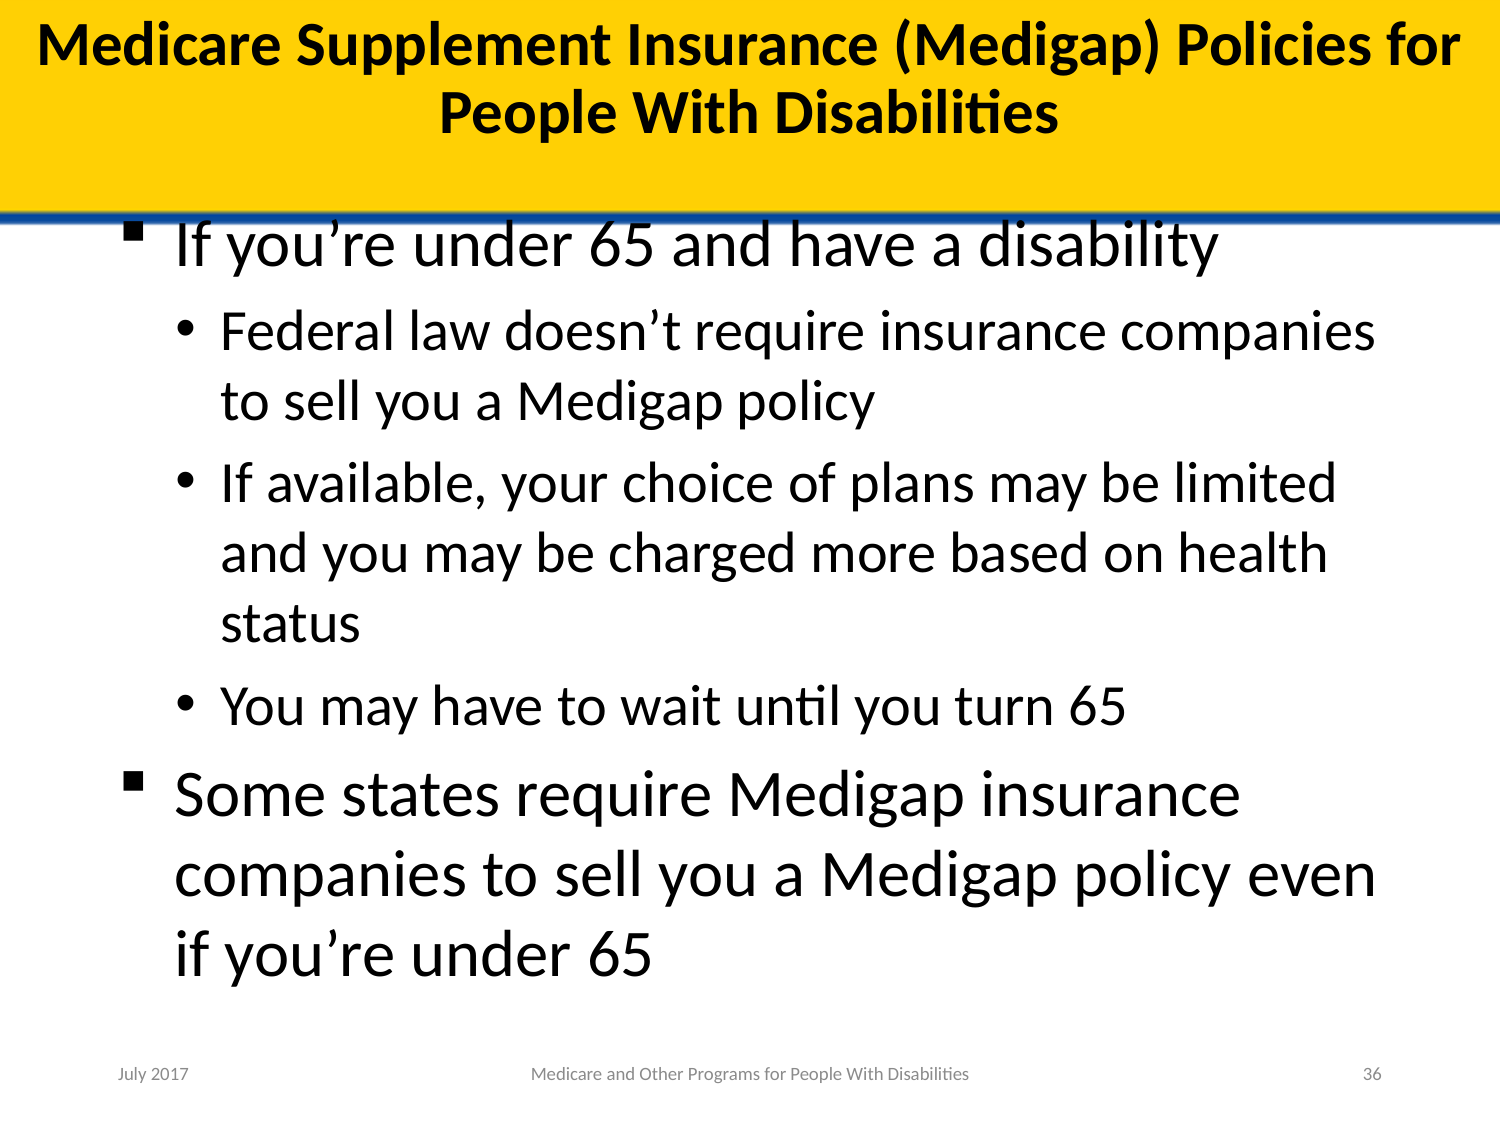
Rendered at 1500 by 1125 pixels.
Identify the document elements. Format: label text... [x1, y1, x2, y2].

picture [0, 156, 1500, 1125]
title Medicare Supplement Insurance (Medigap) Policies for People With Disabilities [0, 2, 1500, 156]
slide_number 36 [1059, 1042, 1397, 1103]
list If you’re under 65 and have a disability Federal law doesn’t require insurance companies to sell you a Medigap policy If available, your choice of plans may be limited and you may be charged more based on health status You may have to wait until you turn 65 Some states require Medigap insurance companies to sell you a Medigap policy even if you’re under 65 [103, 192, 1397, 1014]
footer Medicare and Other Programs for People With Disabilities [496, 1042, 1004, 1103]
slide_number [103, 1042, 441, 1103]
